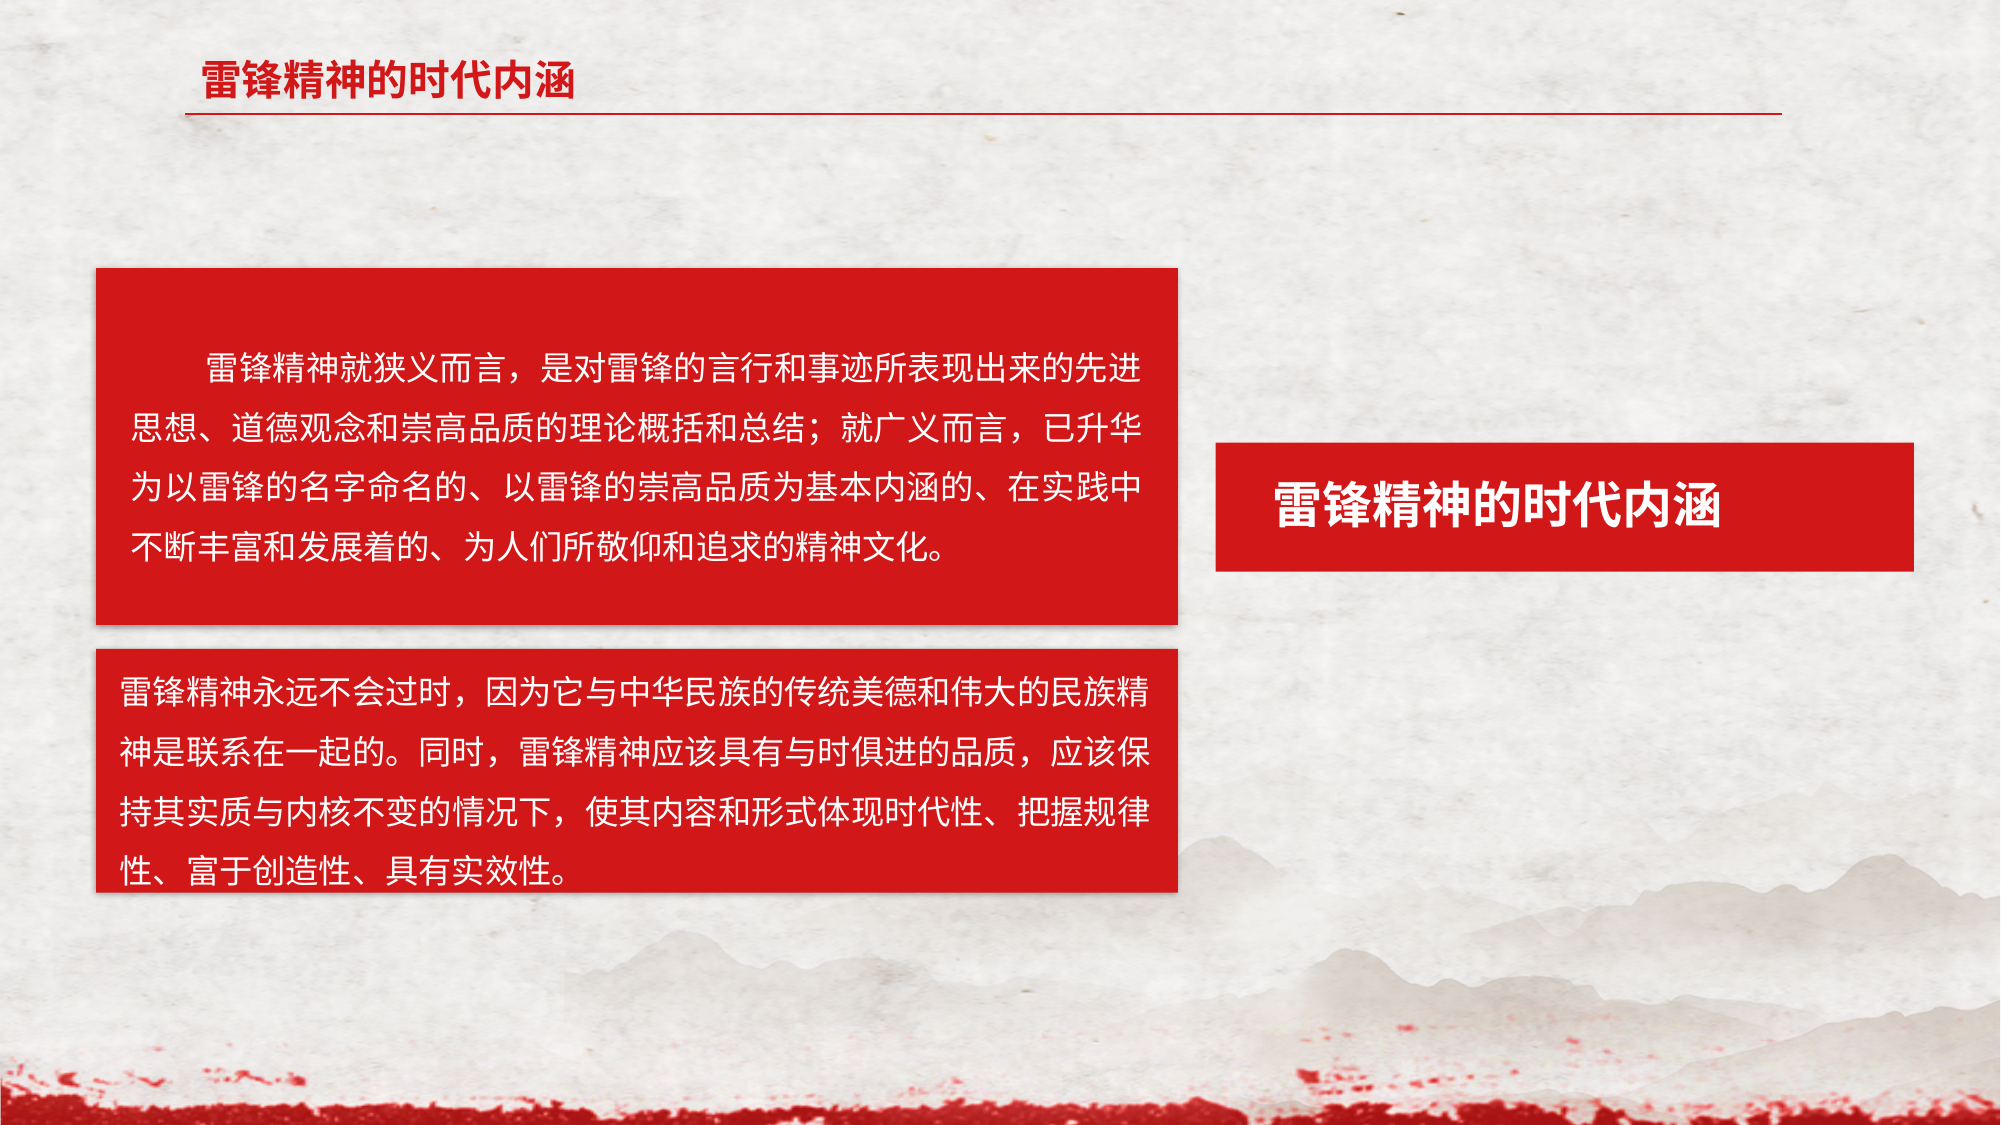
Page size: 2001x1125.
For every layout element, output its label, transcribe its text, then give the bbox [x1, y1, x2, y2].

picture [0, 0, 2001, 1125]
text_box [95, 641, 1179, 900]
text_box 雷锋精神的时代内涵 [185, 30, 752, 111]
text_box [95, 267, 1179, 626]
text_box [1215, 442, 1915, 572]
